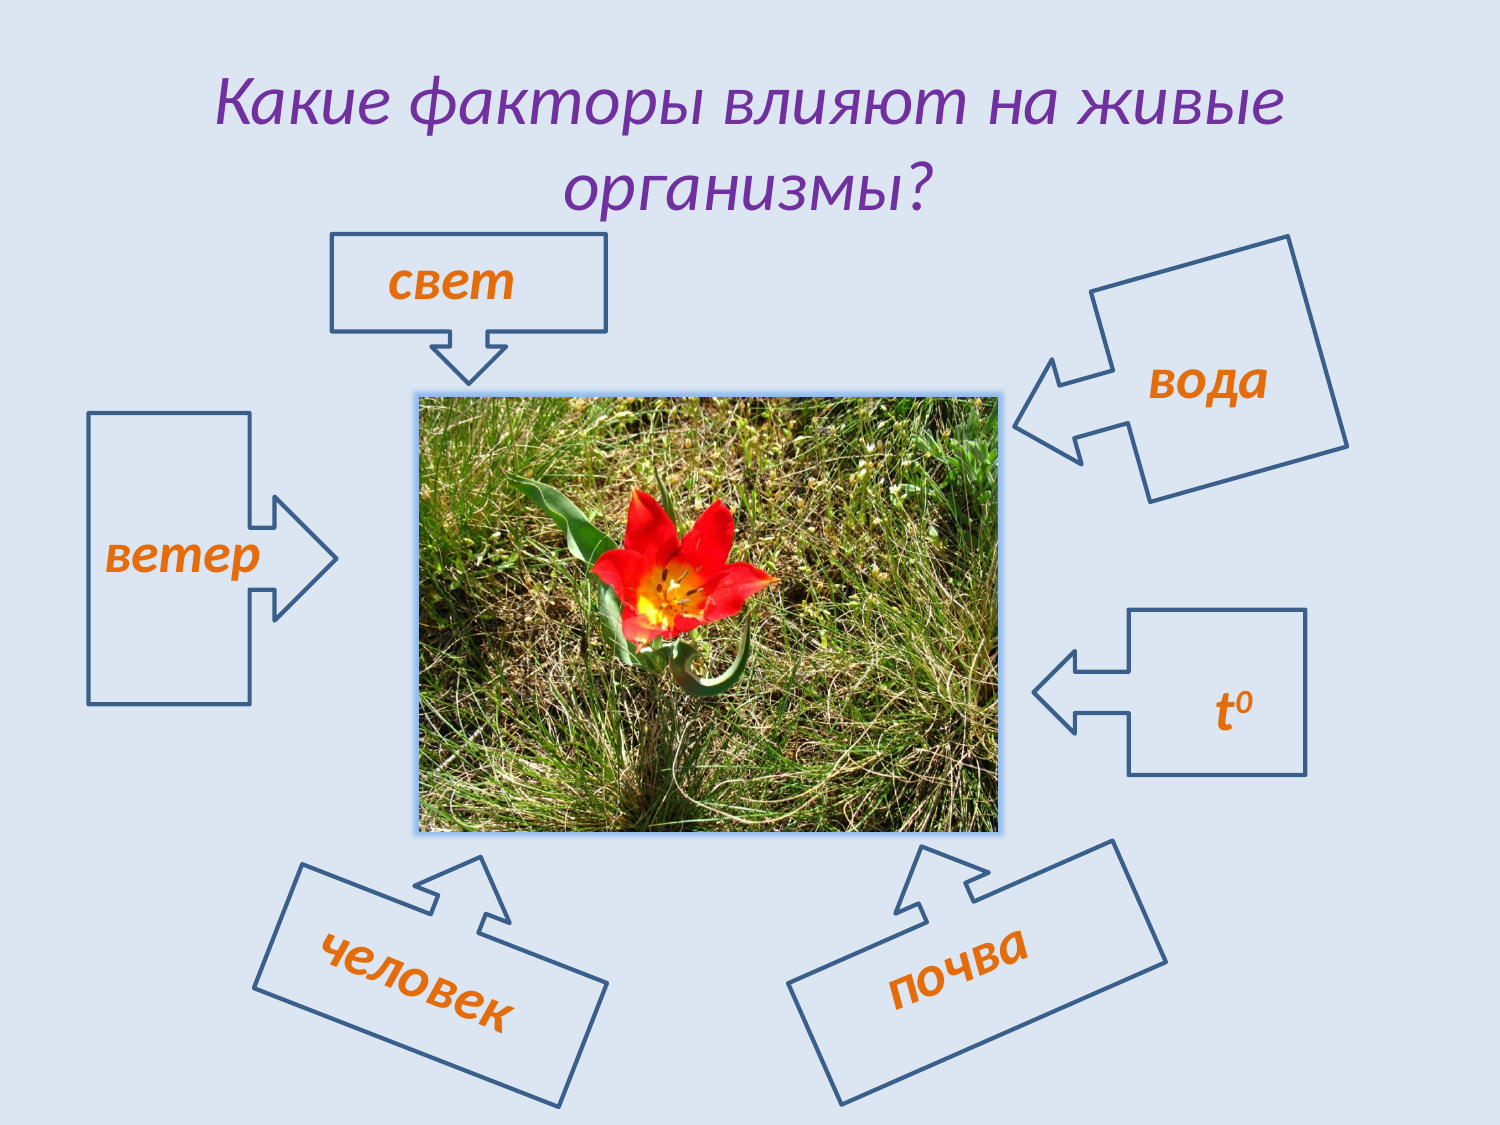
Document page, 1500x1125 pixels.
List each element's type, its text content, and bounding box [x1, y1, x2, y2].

text_box свет [373, 233, 565, 334]
text_box [1132, 664, 1138, 764]
text_box [786, 838, 1168, 1107]
text_box вода [1132, 333, 1324, 433]
text_box [86, 410, 252, 707]
text_box [329, 231, 608, 334]
text_box t0 [1138, 664, 1329, 764]
text_box [272, 494, 339, 623]
text_box [251, 854, 609, 1109]
text_box [429, 334, 509, 387]
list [418, 396, 999, 832]
title Какие факторы влияют на живые организмы? [75, 45, 1425, 233]
text_box [1031, 607, 1308, 778]
text_box человек [287, 891, 600, 1095]
text_box [1012, 234, 1350, 504]
text_box почва [855, 884, 1070, 1049]
text_box ветер [88, 508, 280, 609]
